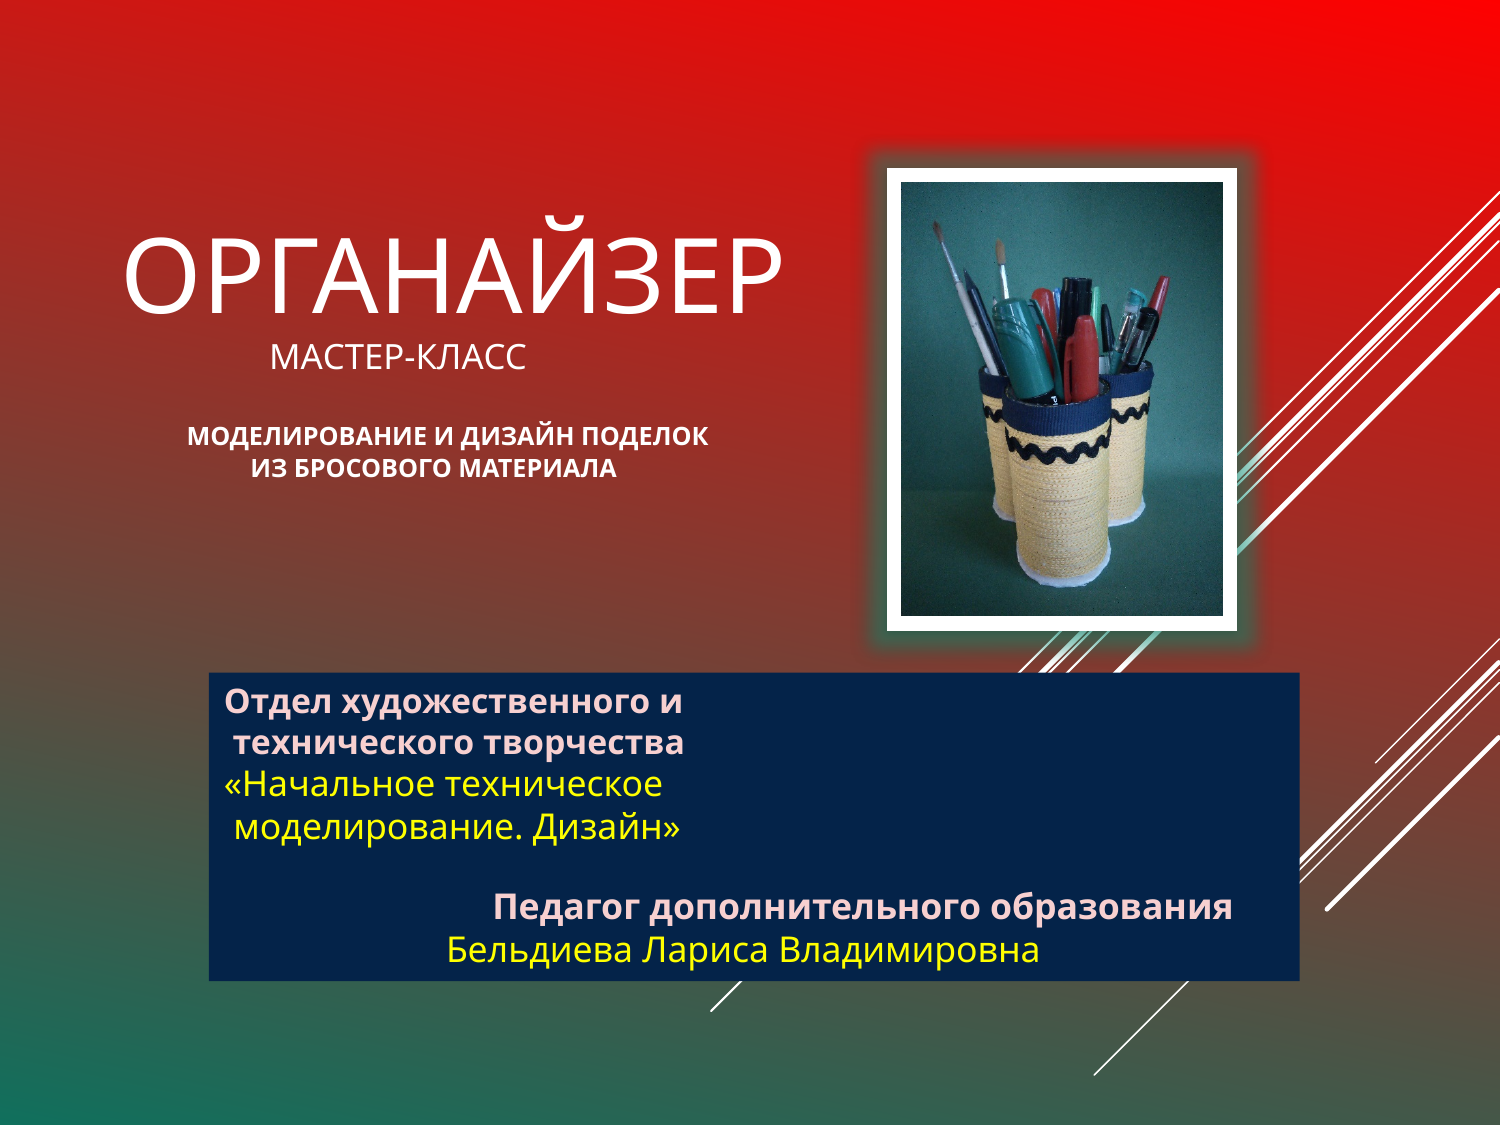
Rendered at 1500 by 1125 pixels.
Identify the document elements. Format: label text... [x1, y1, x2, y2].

title ОРГАНАЙЗЕР Мастер-класс Моделирование и дизайн поделок из бросового материала [105, 87, 839, 600]
picture [900, 181, 1224, 617]
subtitle Отдел художественного и технического творчества «Начальное техническое моделирование. Дизайн» Педагог дополнительного образования Бельдиева Лариса Владимировна [208, 672, 1300, 982]
